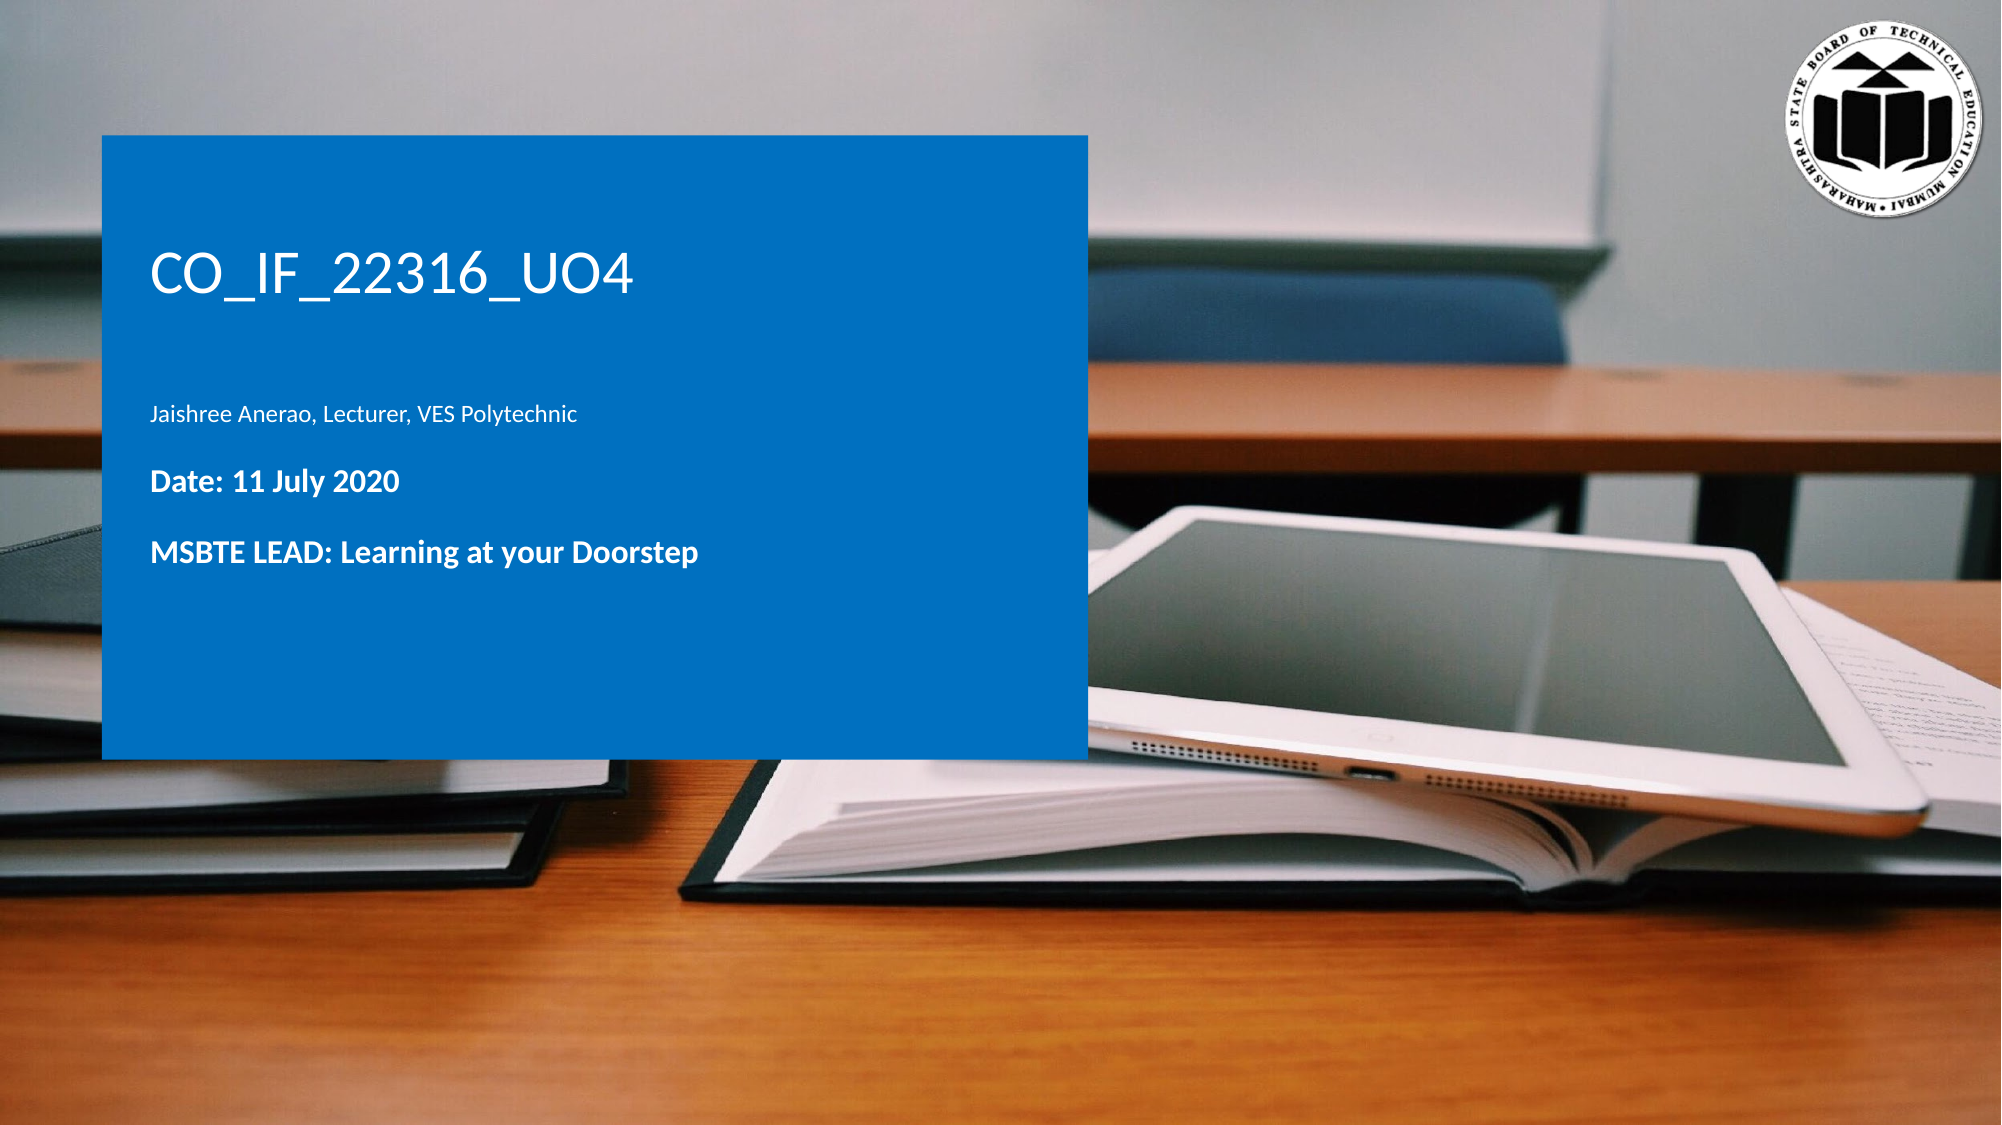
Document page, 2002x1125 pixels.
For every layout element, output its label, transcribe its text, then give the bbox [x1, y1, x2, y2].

subtitle Jaishree Anerao, Lecturer, VES Polytechnic Date: 11 July 2020 MSBTE LEAD: Learning at your Doorstep [150, 397, 1040, 623]
picture [0, 0, 2001, 1125]
title CO_IF_22316_UO4 [150, 242, 1040, 384]
